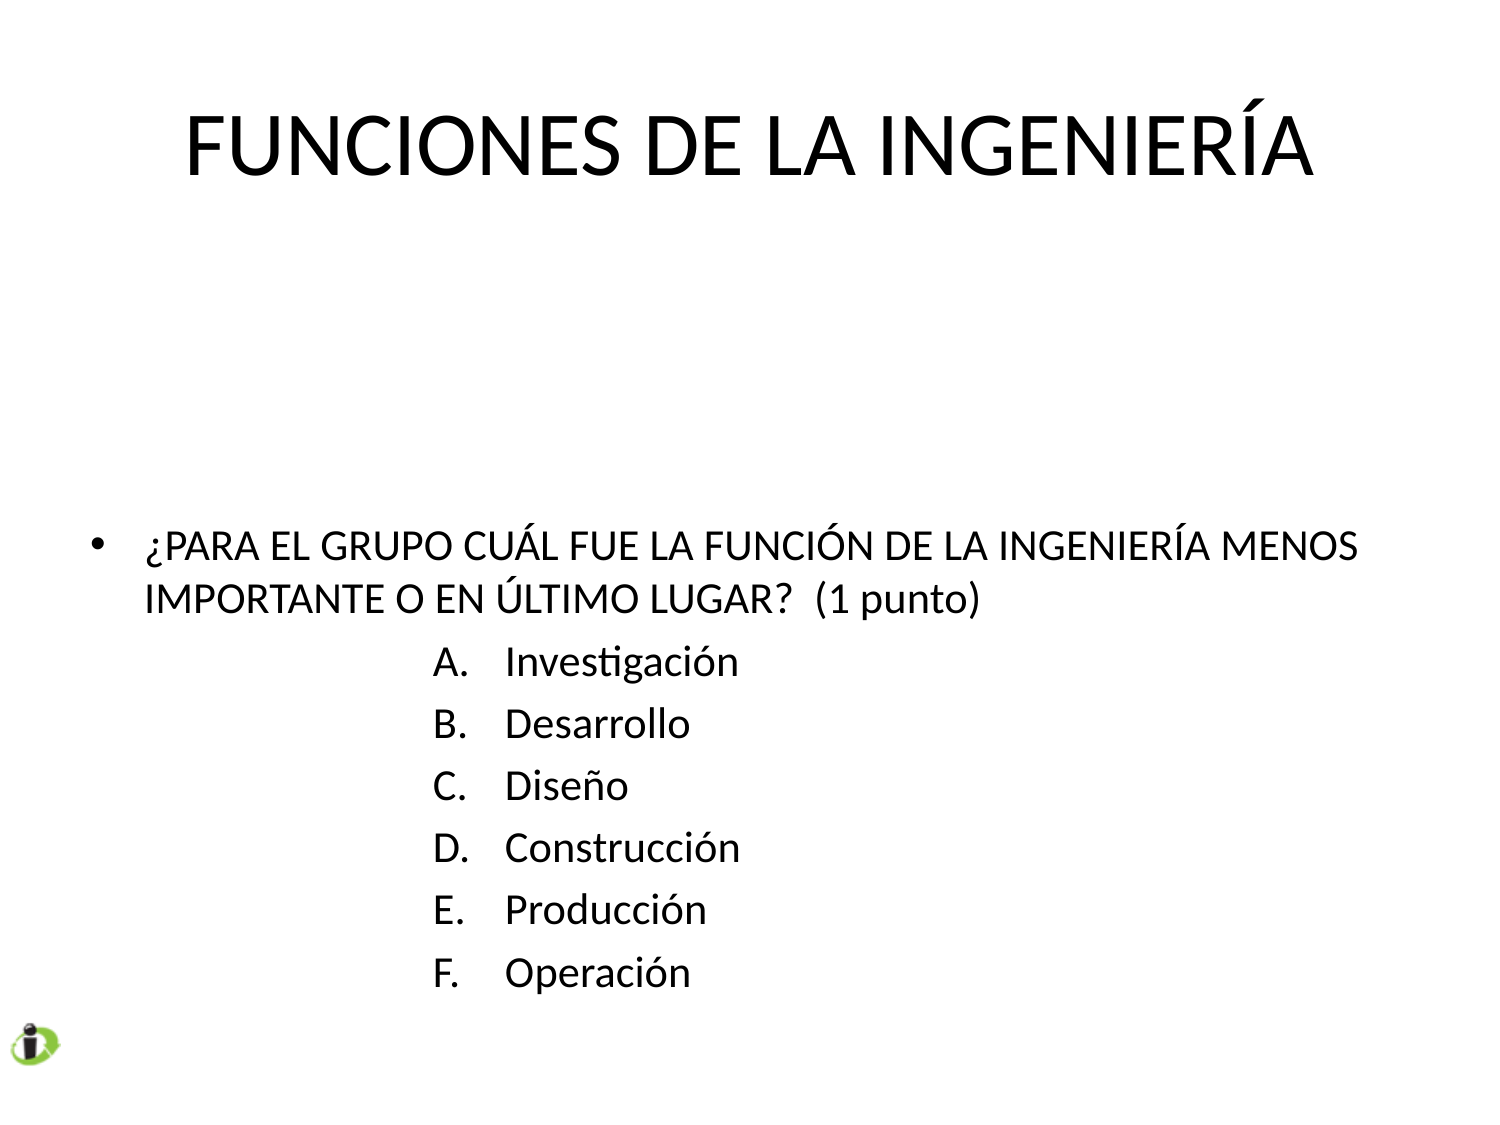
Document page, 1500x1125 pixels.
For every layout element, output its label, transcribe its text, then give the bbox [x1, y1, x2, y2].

title FUNCIONES DE LA INGENIERÍA [75, 45, 1425, 233]
list ¿PARA EL GRUPO CUÁL FUE LA FUNCIÓN DE LA INGENIERÍA MENOS IMPORTANTE O EN ÚLTIMO LUGAR? (1 punto) Investigación Desarrollo Diseño Construcción Producción Operación [75, 262, 1425, 1005]
picture [10, 1020, 61, 1072]
